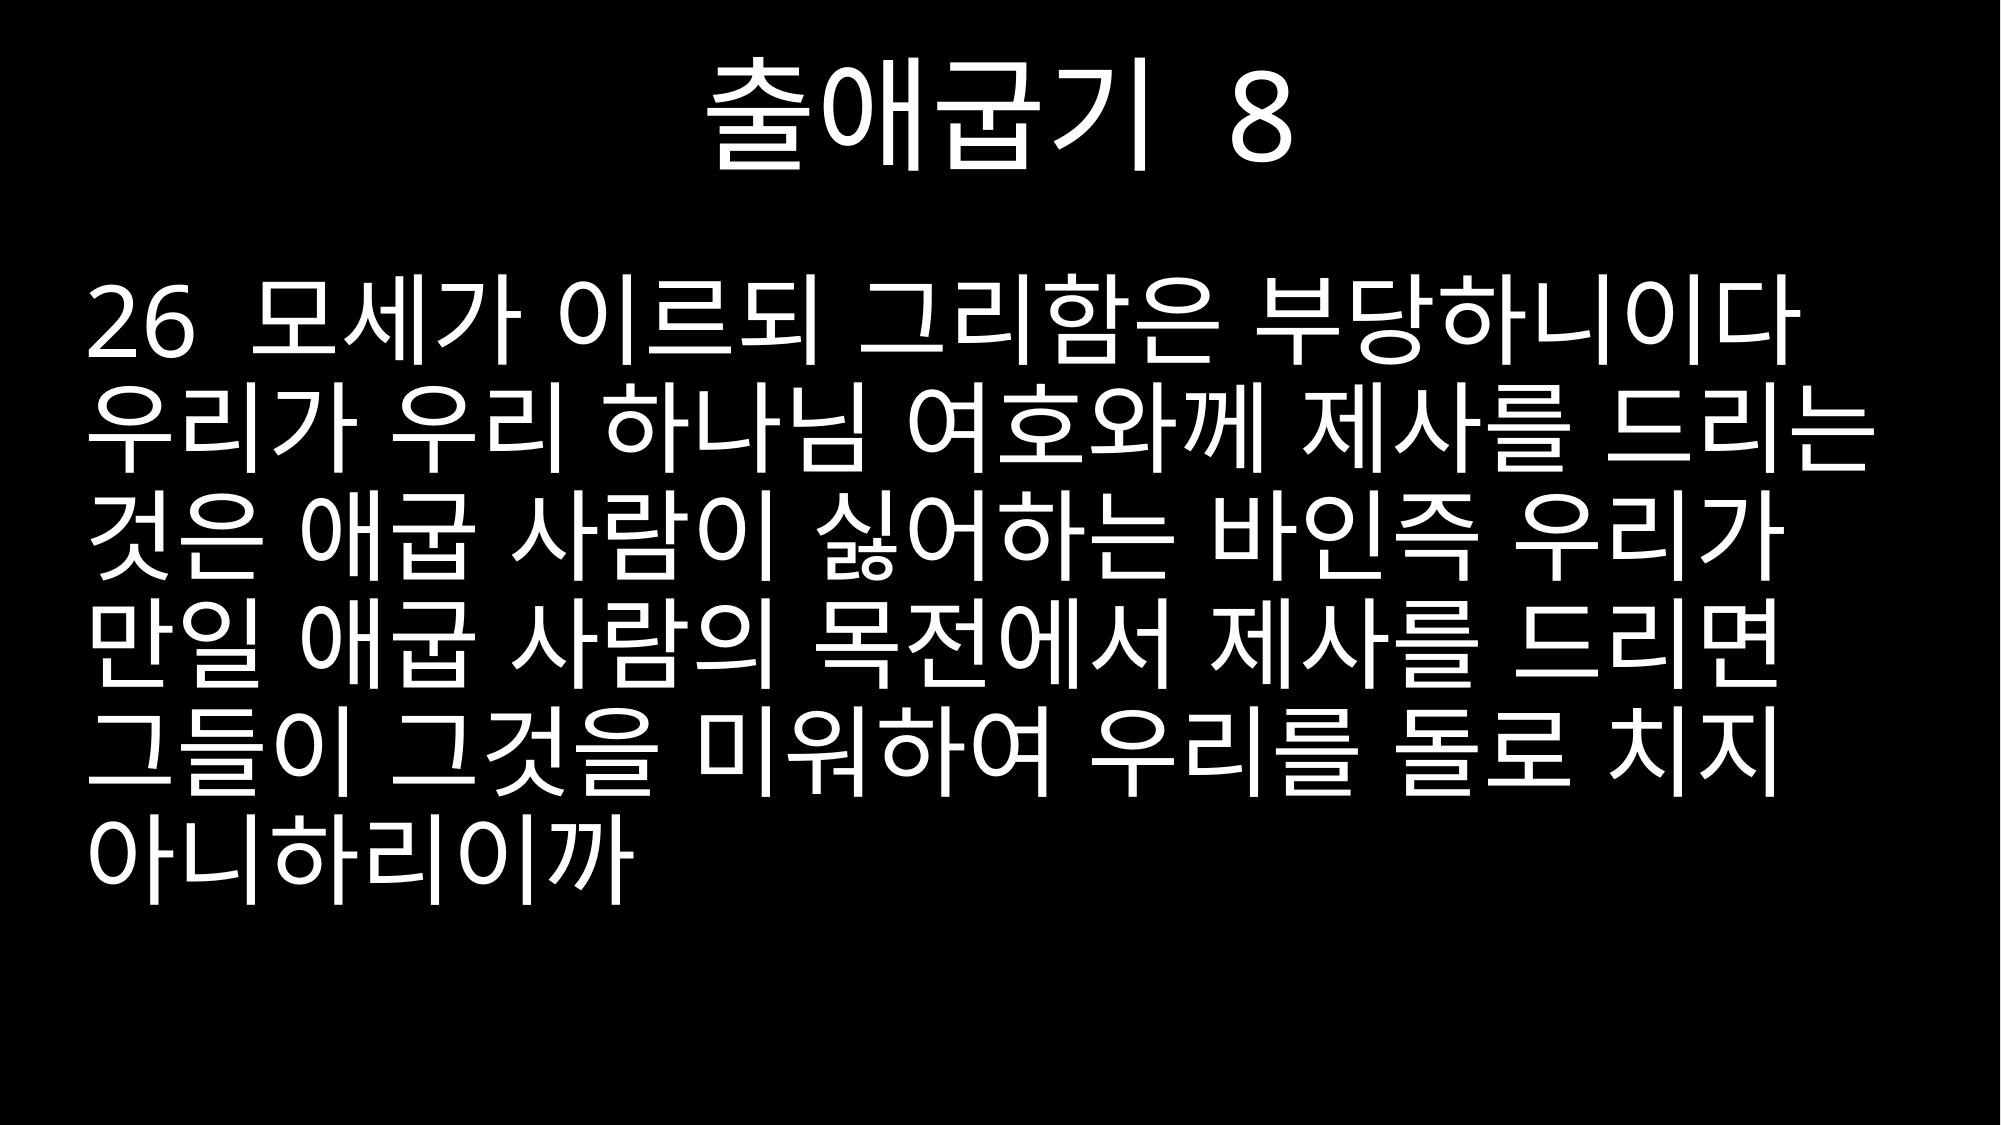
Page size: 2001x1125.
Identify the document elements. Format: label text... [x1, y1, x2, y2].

footer 출애굽기 8 [0, 32, 2000, 192]
list 26 모세가 이르되 그리함은 부당하니이다 우리가 우리 하나님 여호와께 제사를 드리는 것은 애굽 사람이 싫어하는 바인즉 우리가 만일 애굽 사람의 목전에서 제사를 드리면 그들이 그것을 미워하여 우리를 돌로 치지 아니하리이까 [69, 263, 1953, 423]
picture [0, 0, 2001, 1125]
